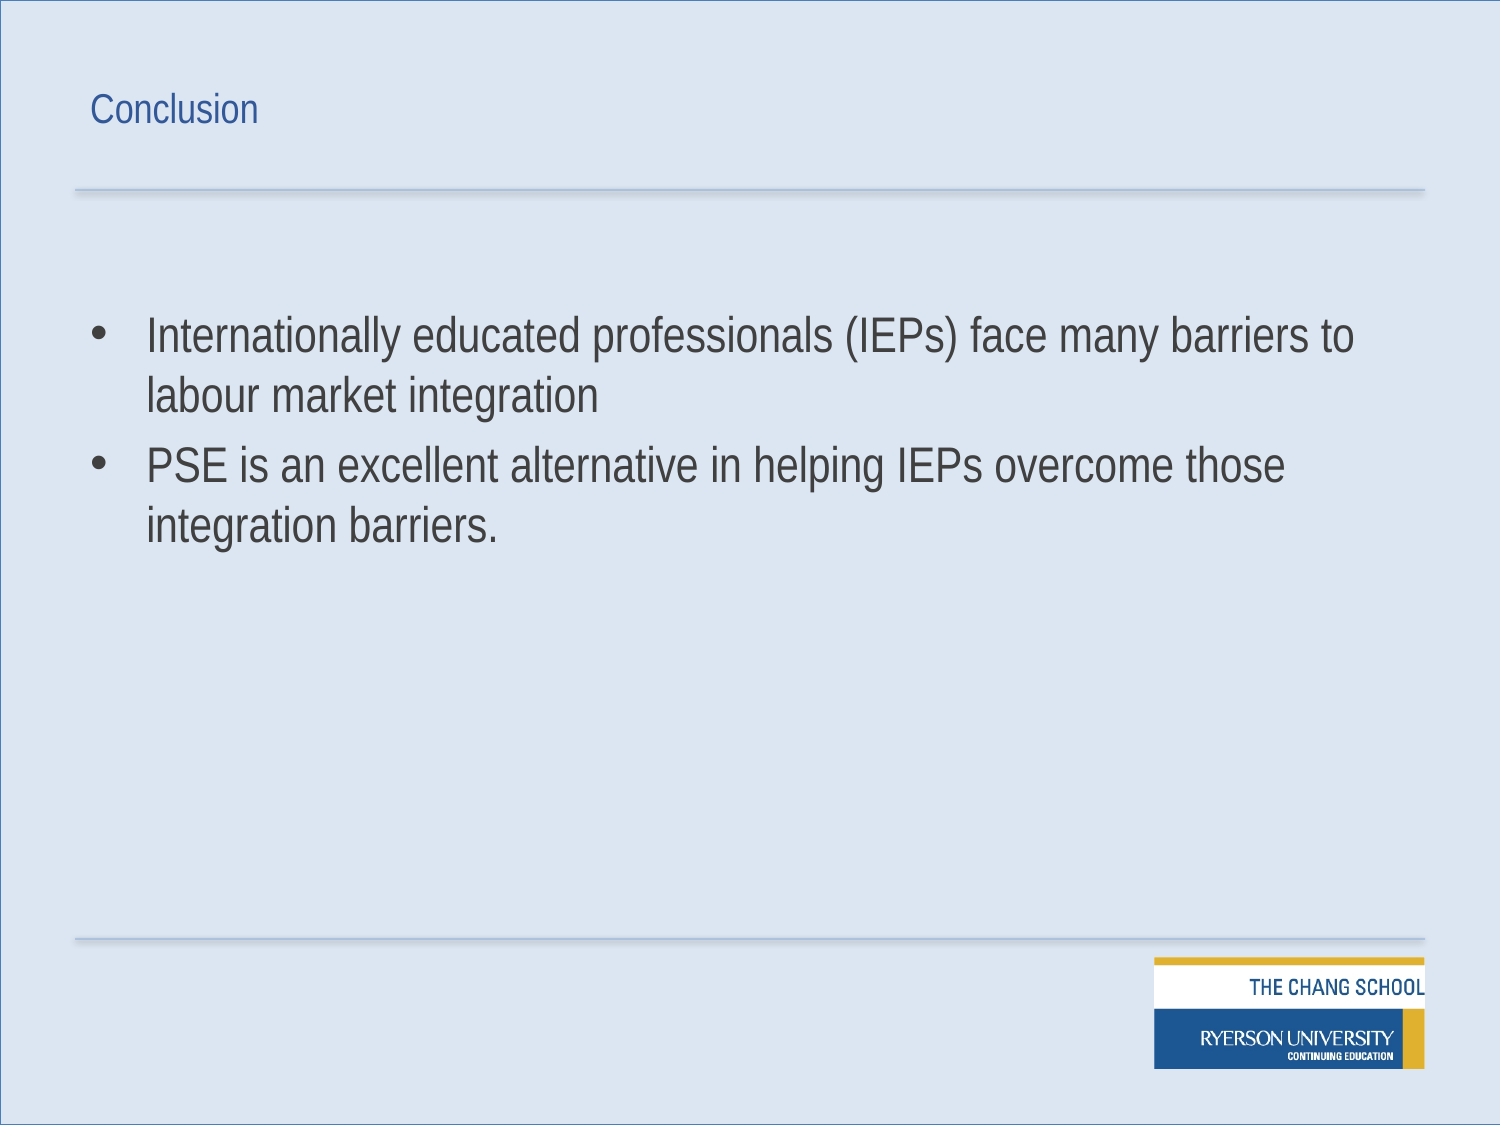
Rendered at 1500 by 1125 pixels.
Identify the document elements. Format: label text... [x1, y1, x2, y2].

title Conclusion [74, 44, 1426, 169]
list Internationally educated professionals (IEPs) face many barriers to labour market integration PSE is an excellent alternative in helping IEPs overcome those integration barriers. [74, 224, 1426, 968]
picture [1154, 968, 1425, 1069]
